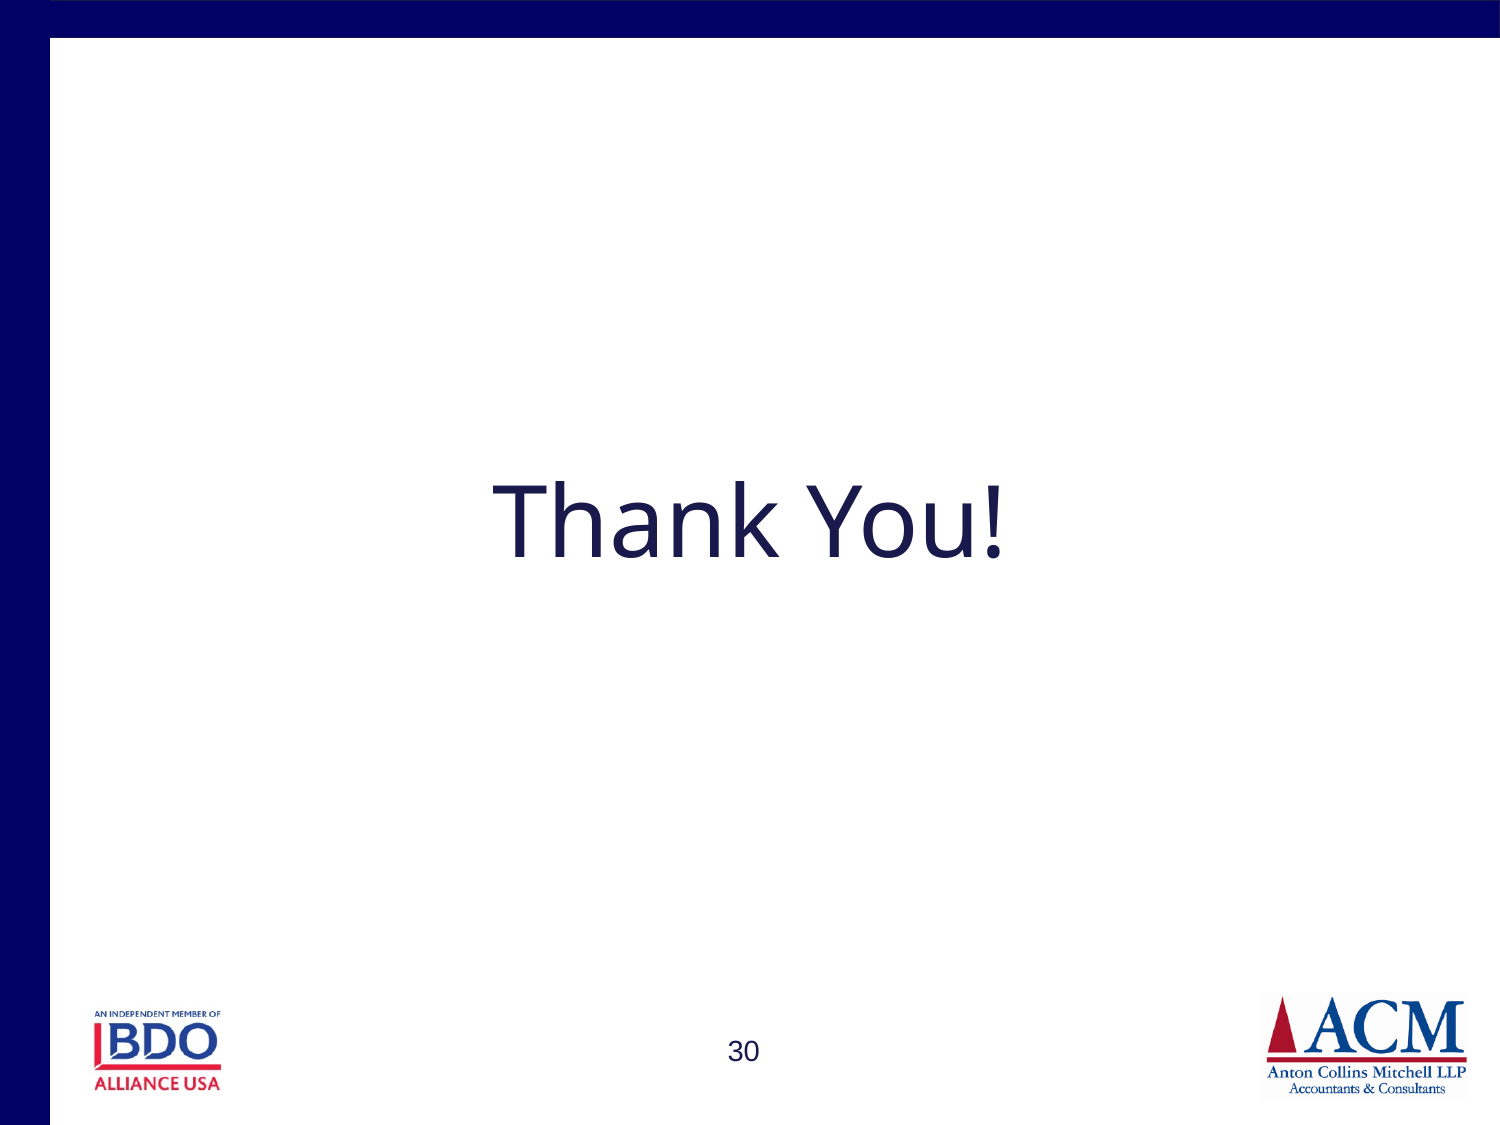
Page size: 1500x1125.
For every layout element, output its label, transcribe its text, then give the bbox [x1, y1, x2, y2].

slide_number 30 [687, 1024, 776, 1101]
list Thank You! [74, 349, 1426, 1006]
picture [75, 1006, 238, 1108]
picture [1262, 991, 1468, 1100]
